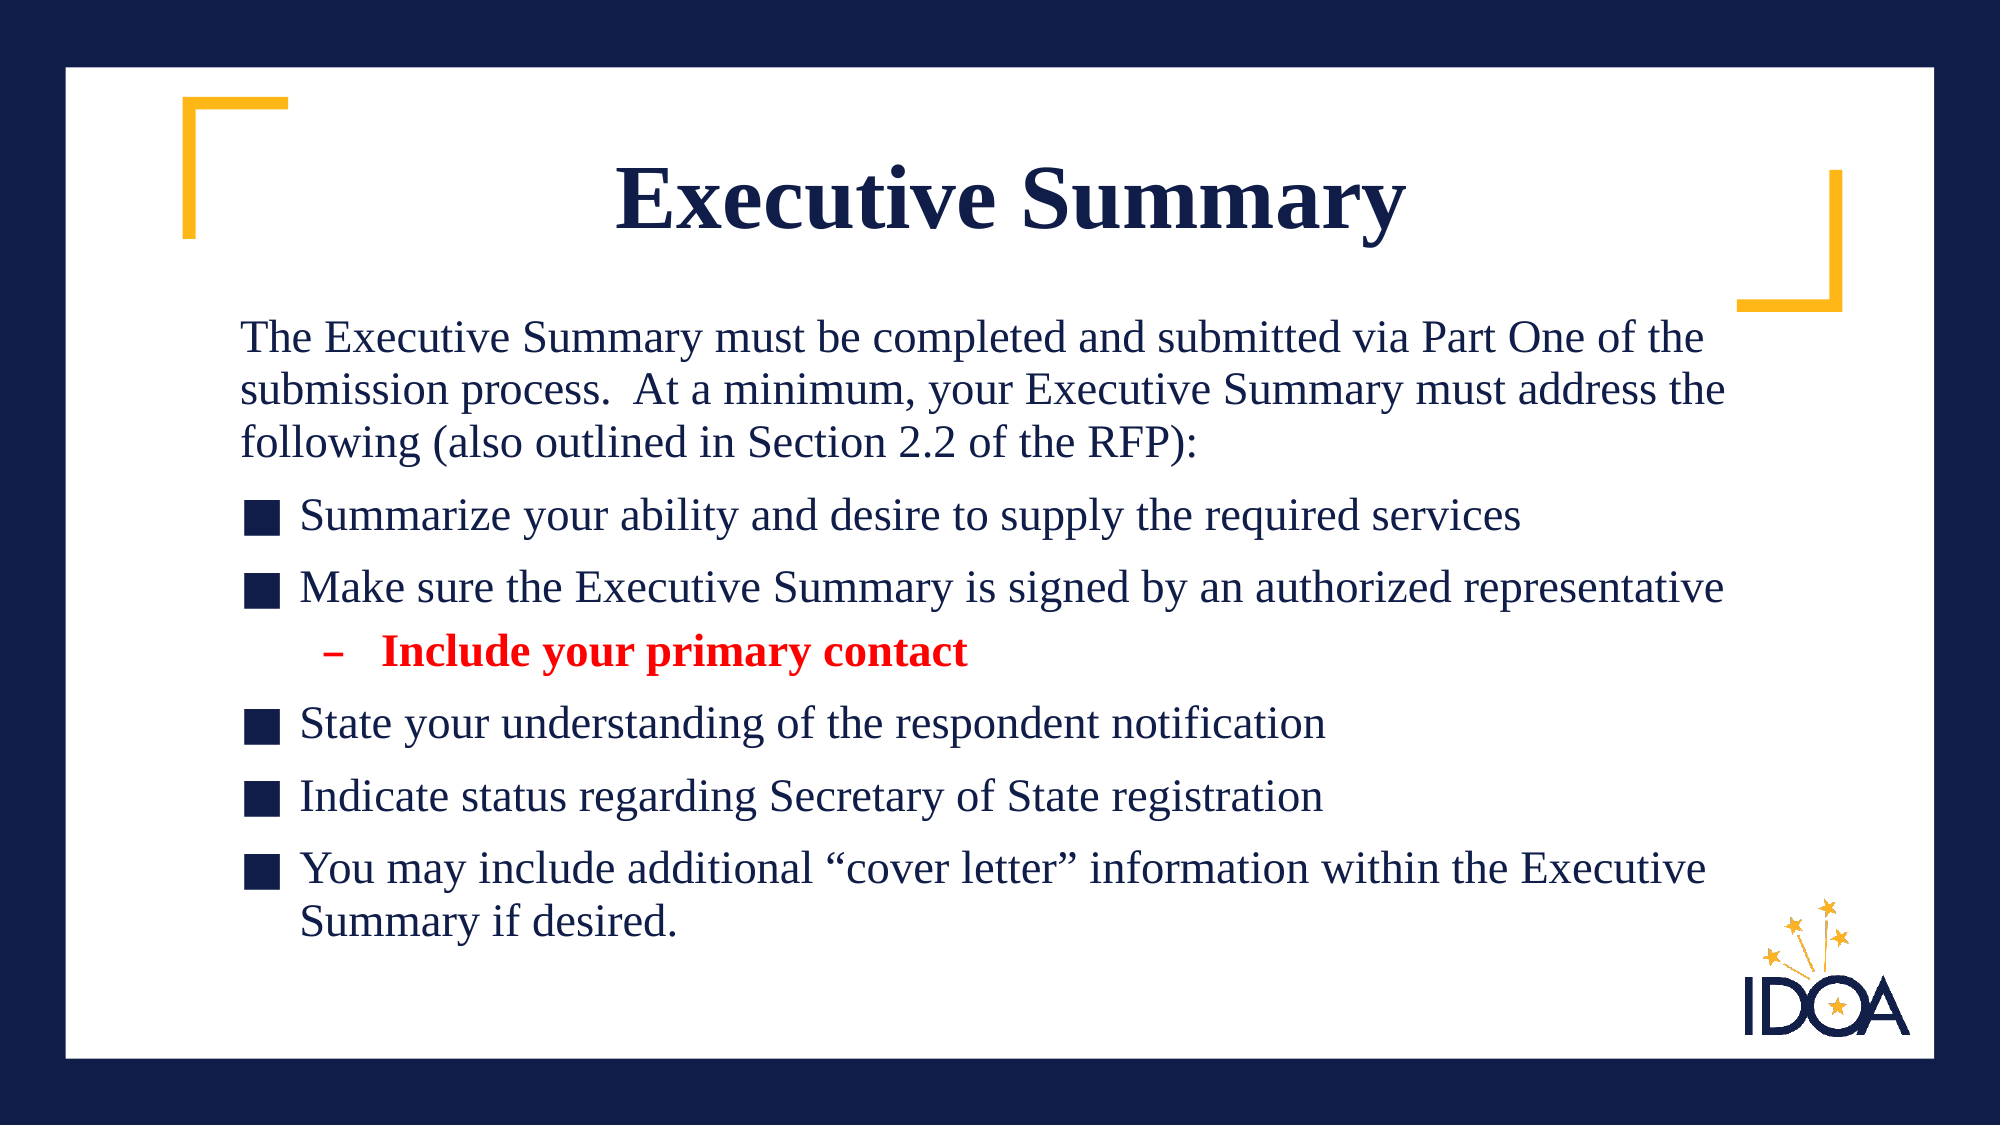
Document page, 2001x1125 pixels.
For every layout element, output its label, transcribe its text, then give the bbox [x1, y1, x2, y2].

picture [1702, 857, 1959, 1114]
list The Executive Summary must be completed and submitted via Part One of the submission process. At a minimum, your Executive Summary must address the following (also outlined in Section 2.2 of the RFP): Summarize your ability and desire to supply the required services Make sure the Executive Summary is signed by an authorized representative Include your primary contact State your understanding of the respondent notification Indicate status regarding Secretary of State registration You may include additional “cover letter” information within the Executive Summary if desired. [225, 303, 1800, 967]
title Executive Summary [225, 142, 1800, 279]
